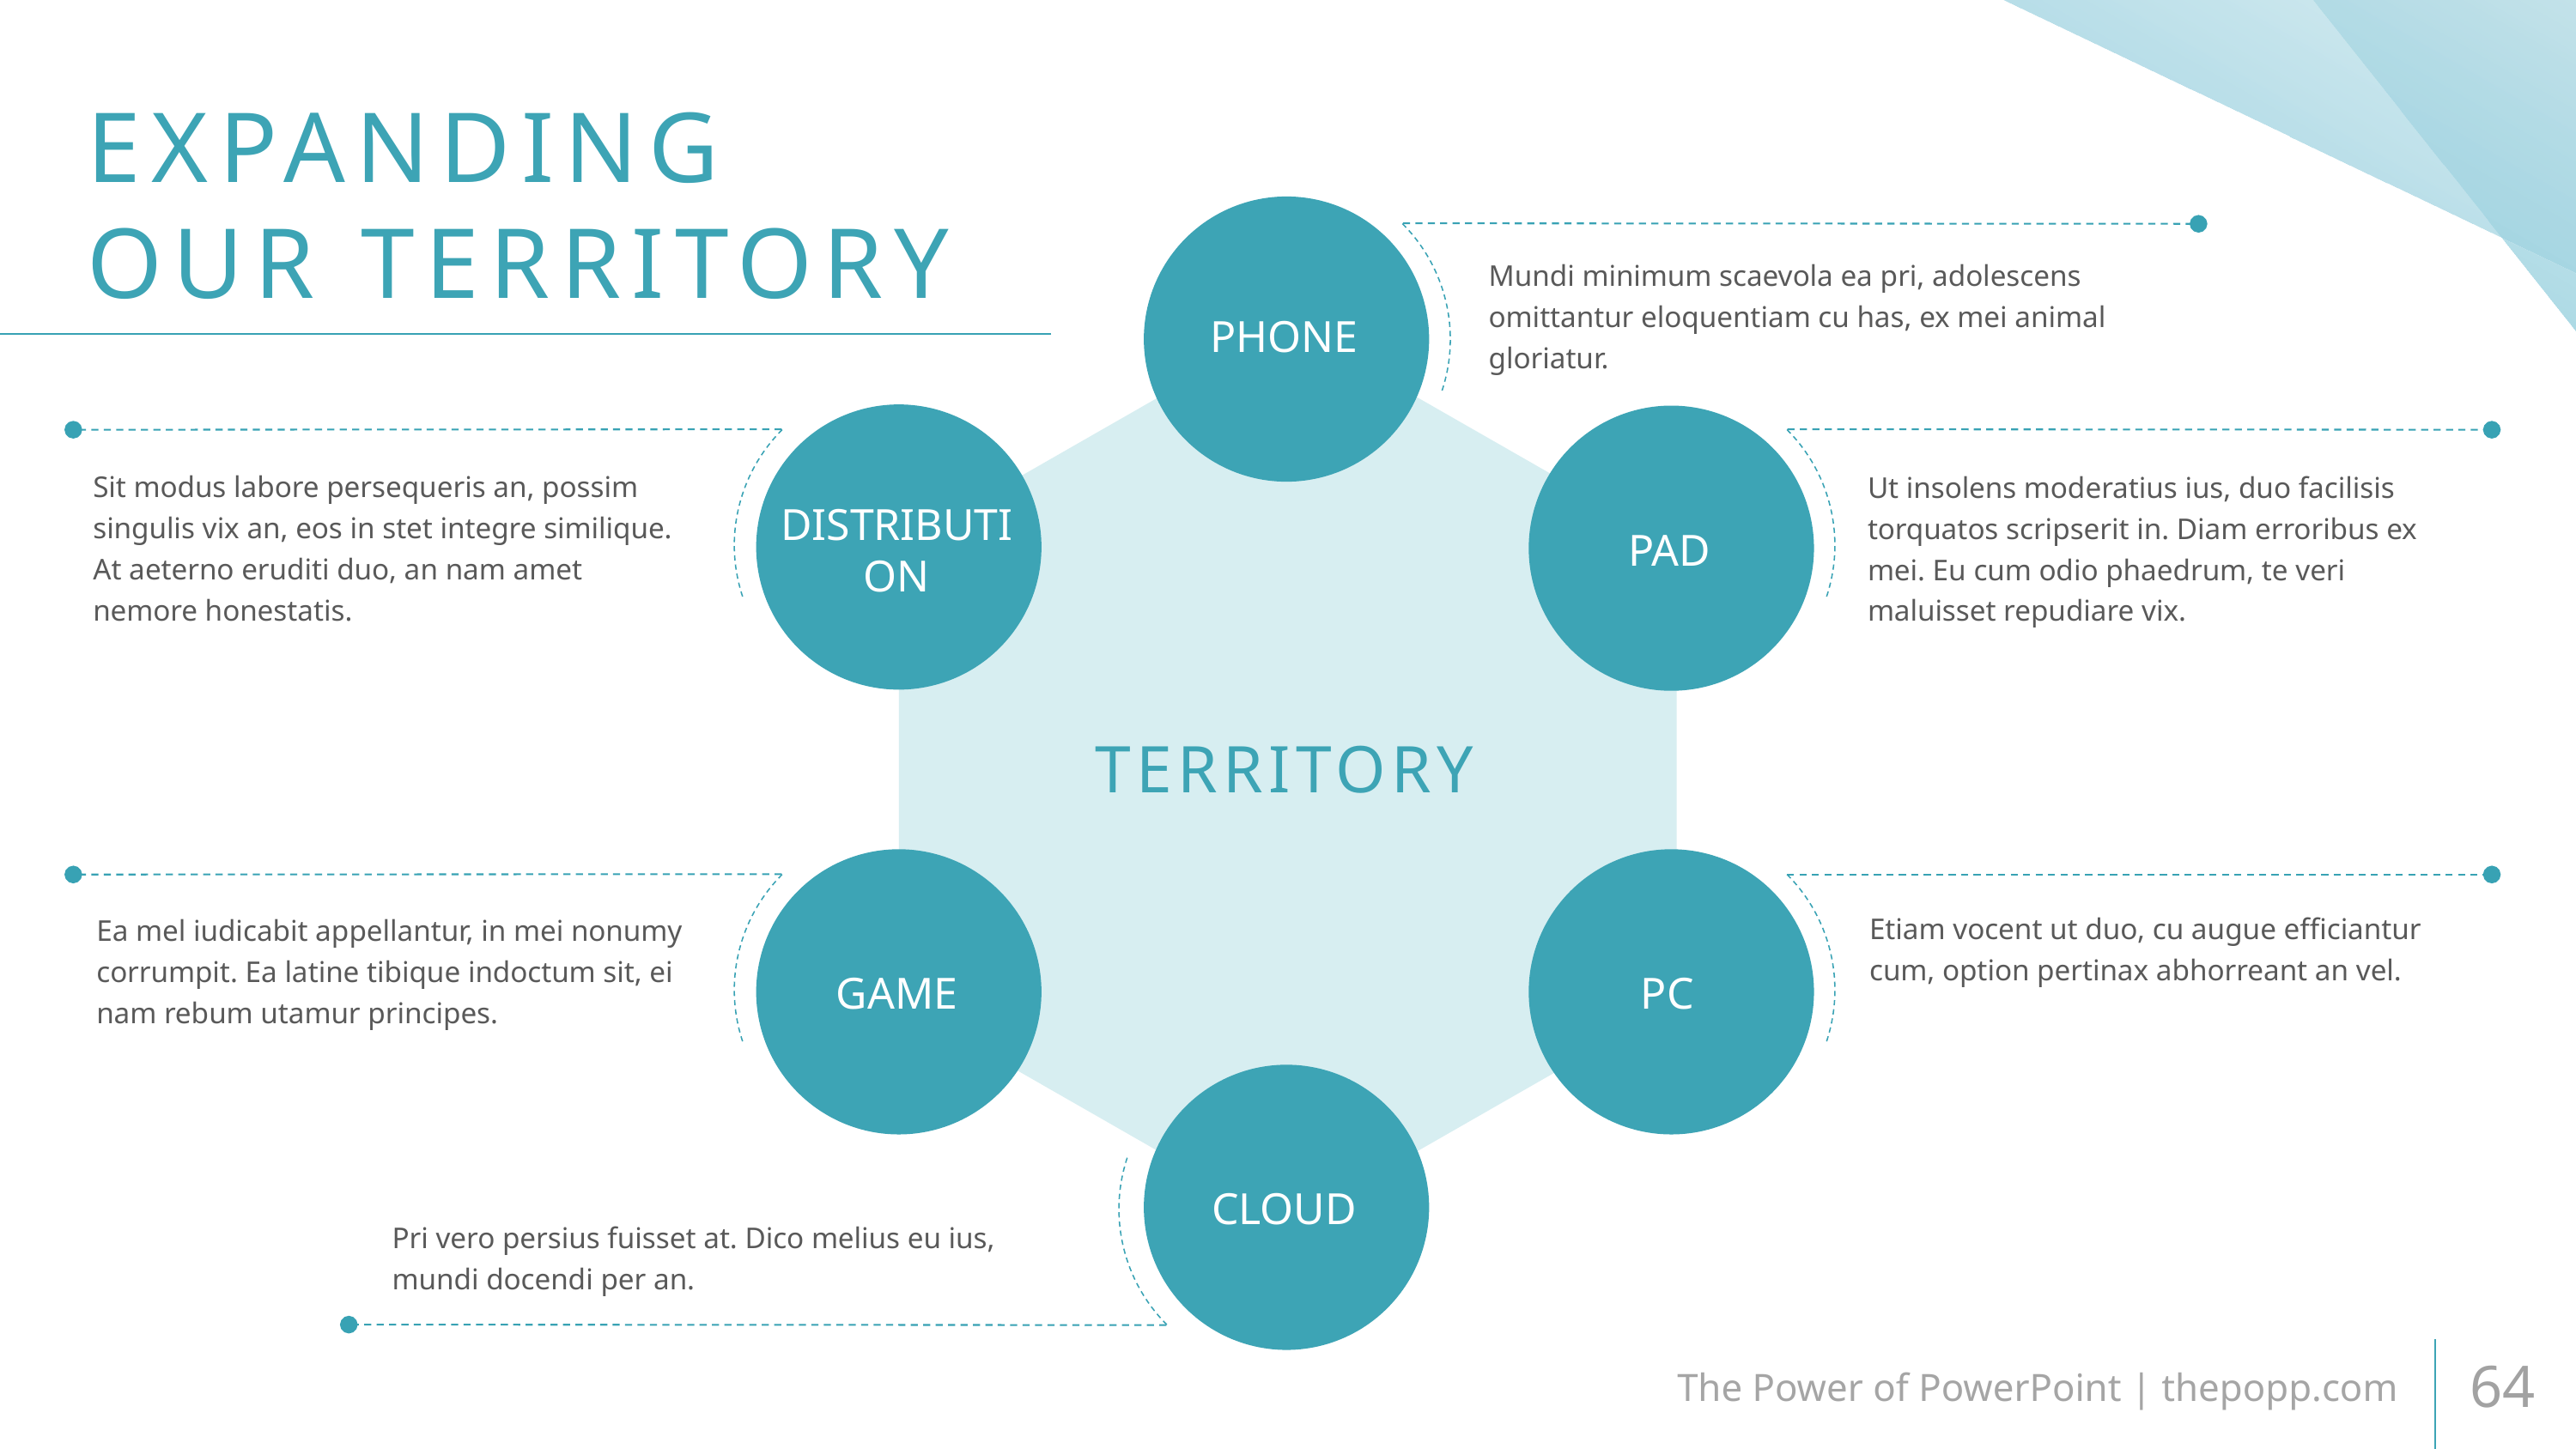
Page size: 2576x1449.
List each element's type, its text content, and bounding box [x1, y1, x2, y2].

list Etiam vocent ut duo, cu augue efficiantur cum, option pertinax abhorreant an vel. [1846, 893, 2494, 1088]
list DISTRIBUTION [744, 479, 1050, 620]
list PAD [1542, 479, 1797, 620]
footer The Power of PowerPoint | thepopp.com [1326, 1350, 2421, 1428]
list EXPANDING OUR TERRITORY [64, 49, 1018, 330]
list Pri vero persius fuisset at. Dico melius eu ius, mundi docendi per an. [368, 1187, 1103, 1307]
list CLOUD [1157, 1137, 1412, 1277]
list Mundi minimum scaevola ea pri, adolescens omittantur eloquentiam cu has, ex mei animal gloriatur. [1465, 239, 2199, 360]
slide_number 64 [2446, 1350, 2575, 1428]
list Sit modus labore persequeris an, possim singulis vix an, eos in stet integre similique. At aeterno eruditi duo, an nam amet nemore honestatis. [70, 451, 718, 646]
list PHONE [1157, 264, 1412, 405]
list Ut insolens moderatius ius, duo facilisis torquatos scripserit in. Diam erroribus ex mei. Eu cum odio phaedrum, te veri maluisset repudiare vix. [1844, 451, 2492, 646]
list GAME [770, 922, 1024, 1062]
list Ea mel iudicabit appellantur, in mei nonumy corrumpit. Ea latine tibique indoctum sit, ei nam rebum utamur principes. [73, 894, 721, 1089]
list PC [1540, 922, 1795, 1062]
list TERRITORY [983, 697, 1586, 837]
